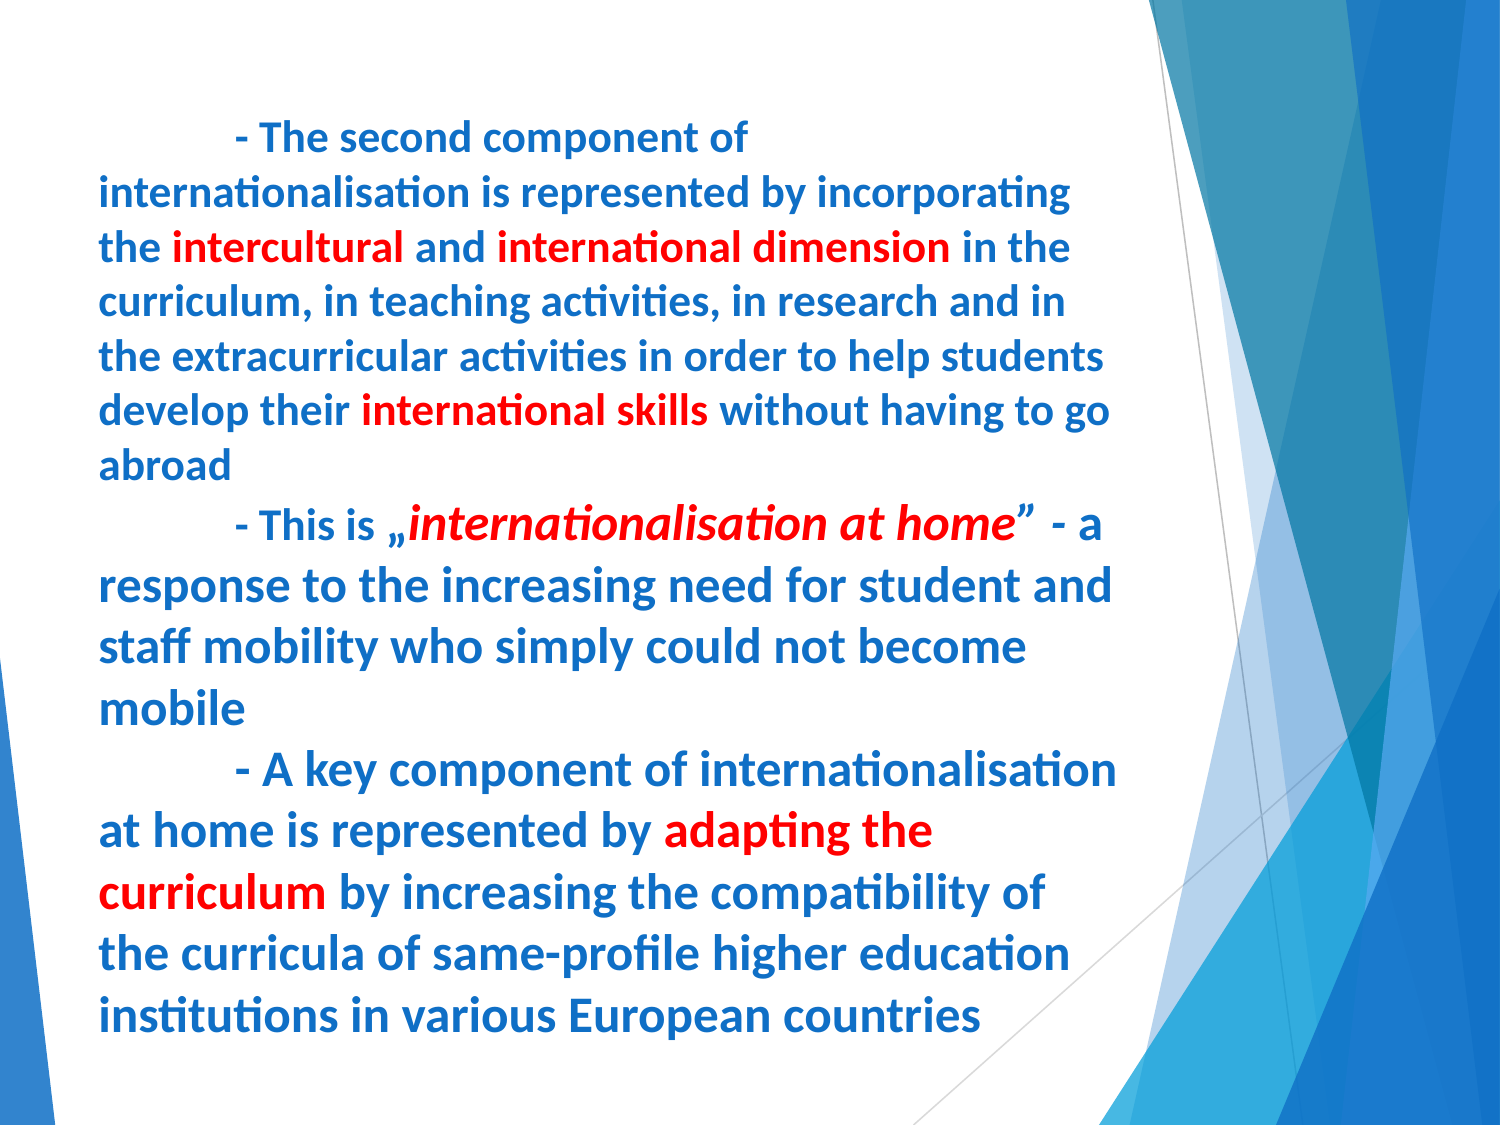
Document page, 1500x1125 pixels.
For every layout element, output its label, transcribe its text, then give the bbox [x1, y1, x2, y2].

title - The second component of internationalisation is represented by incorporating the intercultural and international dimension in the curriculum, in teaching activities, in research and in the extracurricular activities in order to help students develop their international skills without having to go abroad - This is „internationalisation at home” - a response to the increasing need for student and staff mobility who simply could not become mobile - A key component of internationalisation at home is represented by adapting the curriculum by increasing the compatibility of the curricula of same-profile higher education institutions in various European countries [83, 99, 1141, 1083]
